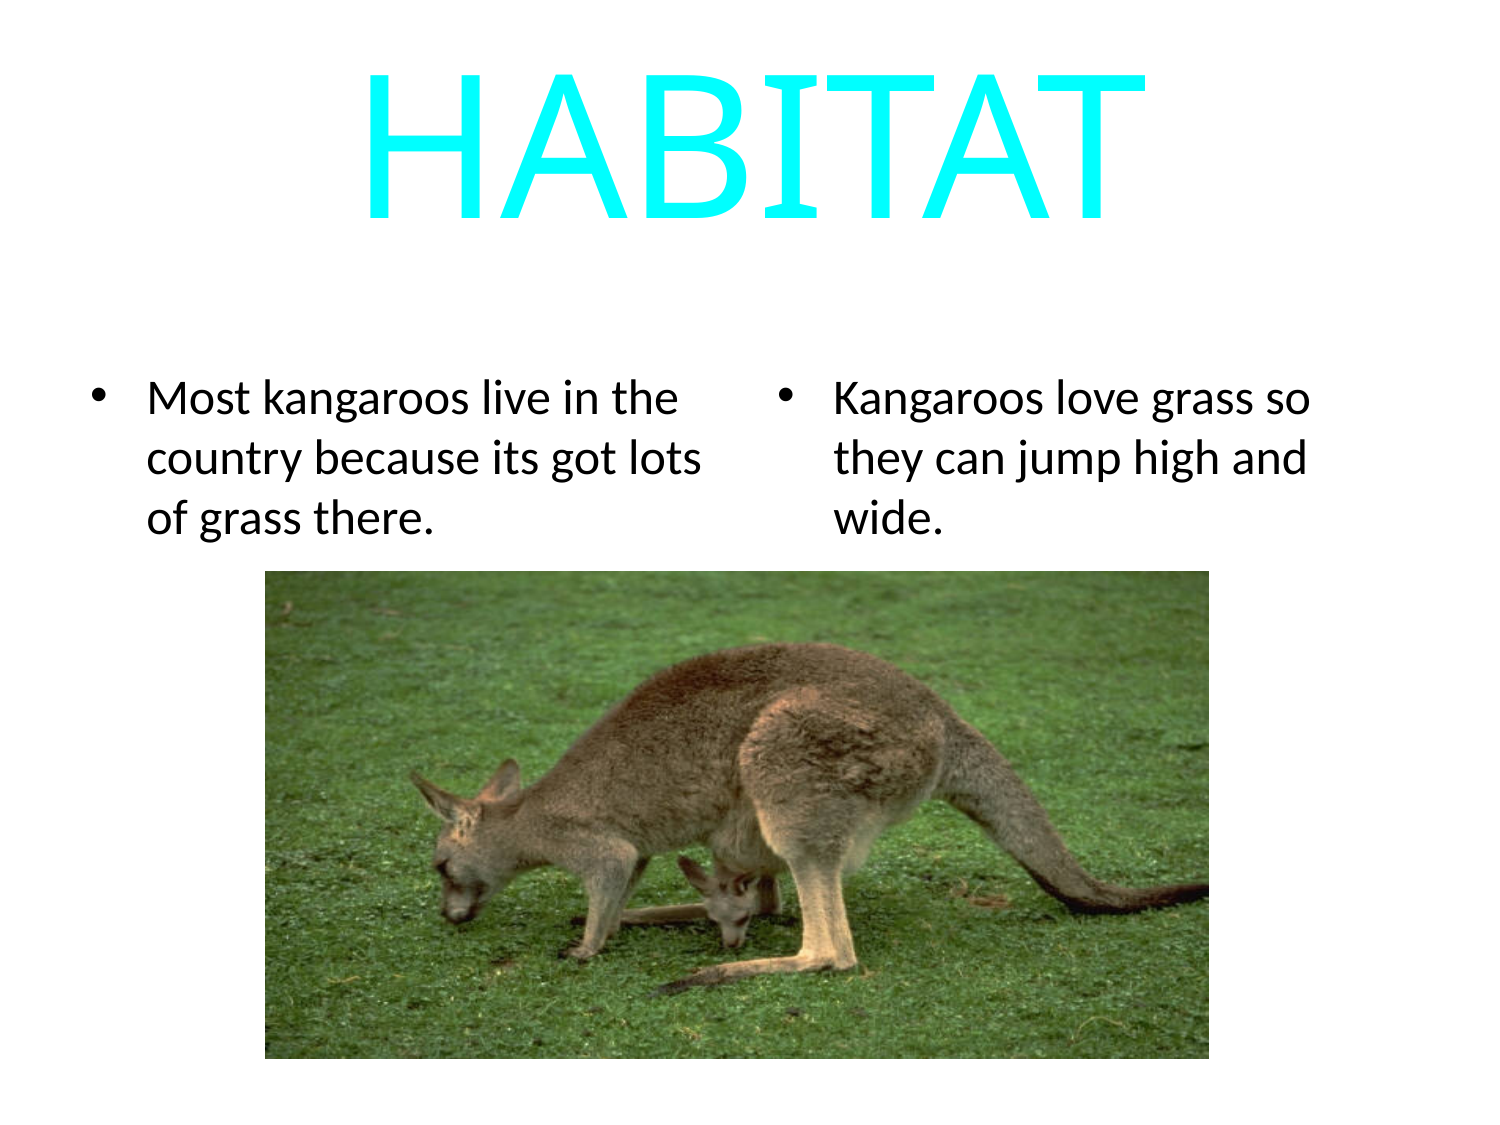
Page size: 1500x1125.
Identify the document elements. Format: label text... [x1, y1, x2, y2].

title HABITAT [75, 45, 1425, 233]
picture [265, 571, 1209, 1059]
list Most kangaroos live in the country because its got lots of grass there. [75, 356, 738, 1005]
list Kangaroos love grass so they can jump high and wide. [761, 356, 1425, 1005]
